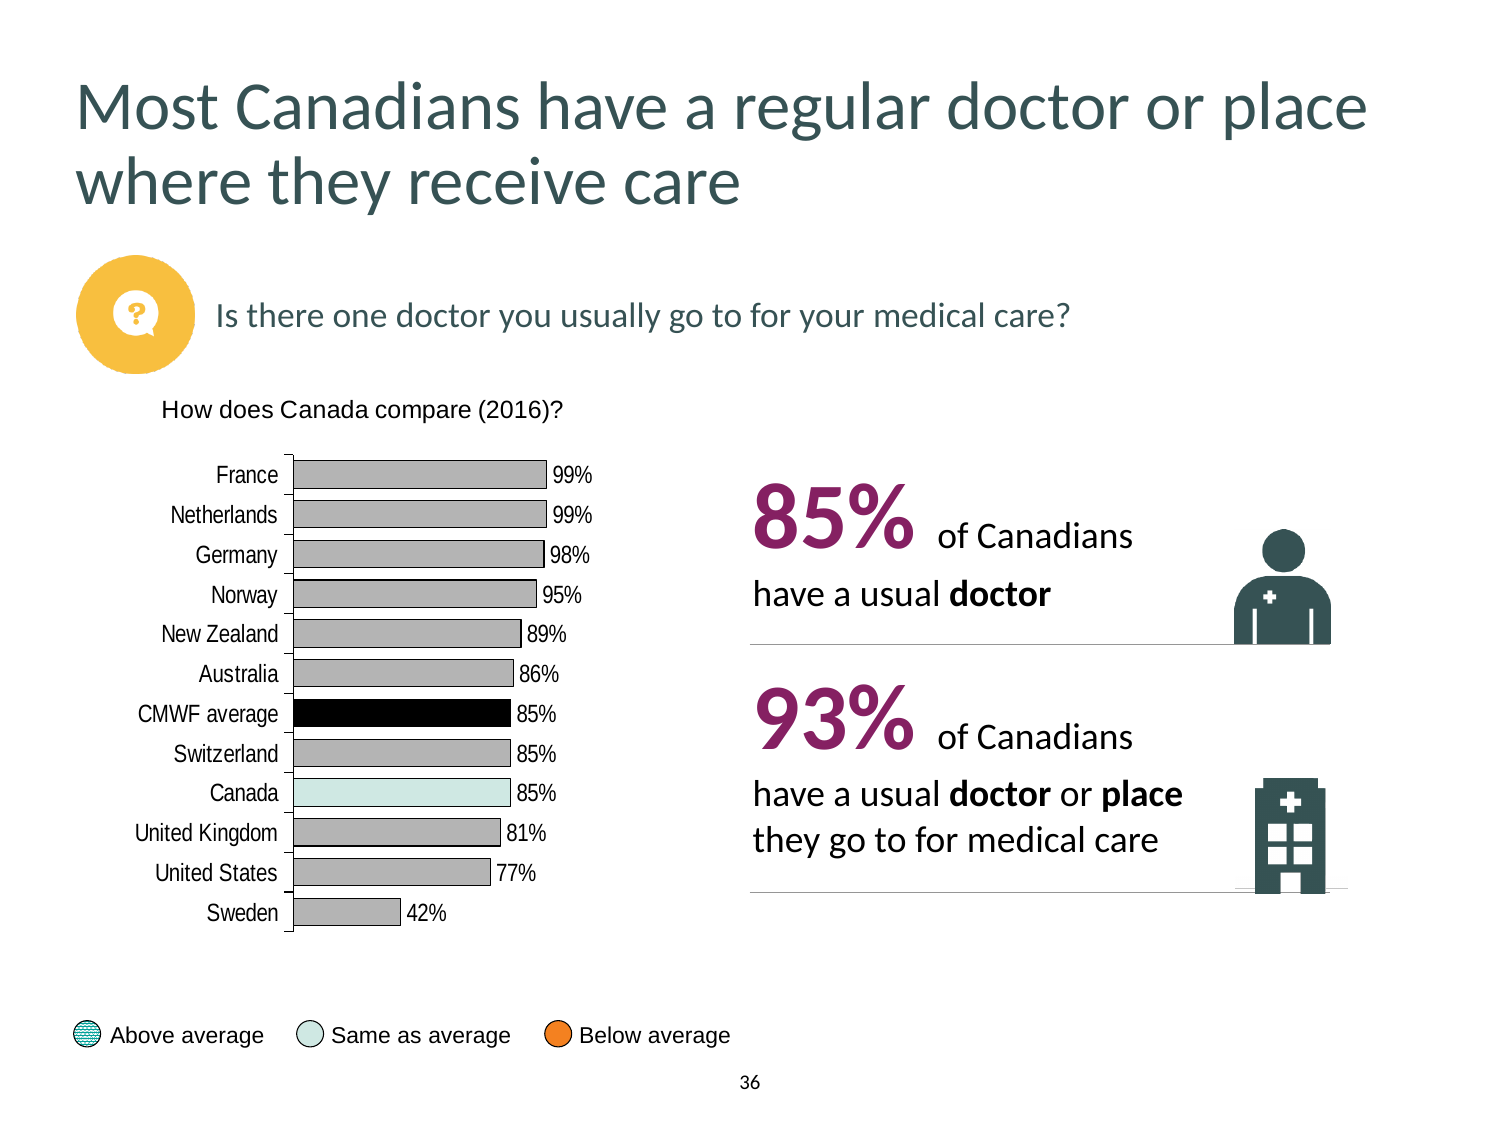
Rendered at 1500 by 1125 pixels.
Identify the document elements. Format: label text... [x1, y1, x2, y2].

chart [74, 389, 666, 953]
title Most Canadians have a regular doctor or place where they receive care [60, 60, 1411, 228]
text_box 85% of Canadians have a usual doctor [737, 514, 1233, 621]
text_box 93% of Canadians have a usual doctor or place they go to for medical care [737, 715, 1332, 868]
text_box Is there one doctor you usually go to for your medical care? [215, 235, 1341, 390]
picture [76, 255, 195, 374]
picture [1233, 529, 1331, 644]
picture [1235, 777, 1348, 894]
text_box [73, 1012, 784, 1057]
